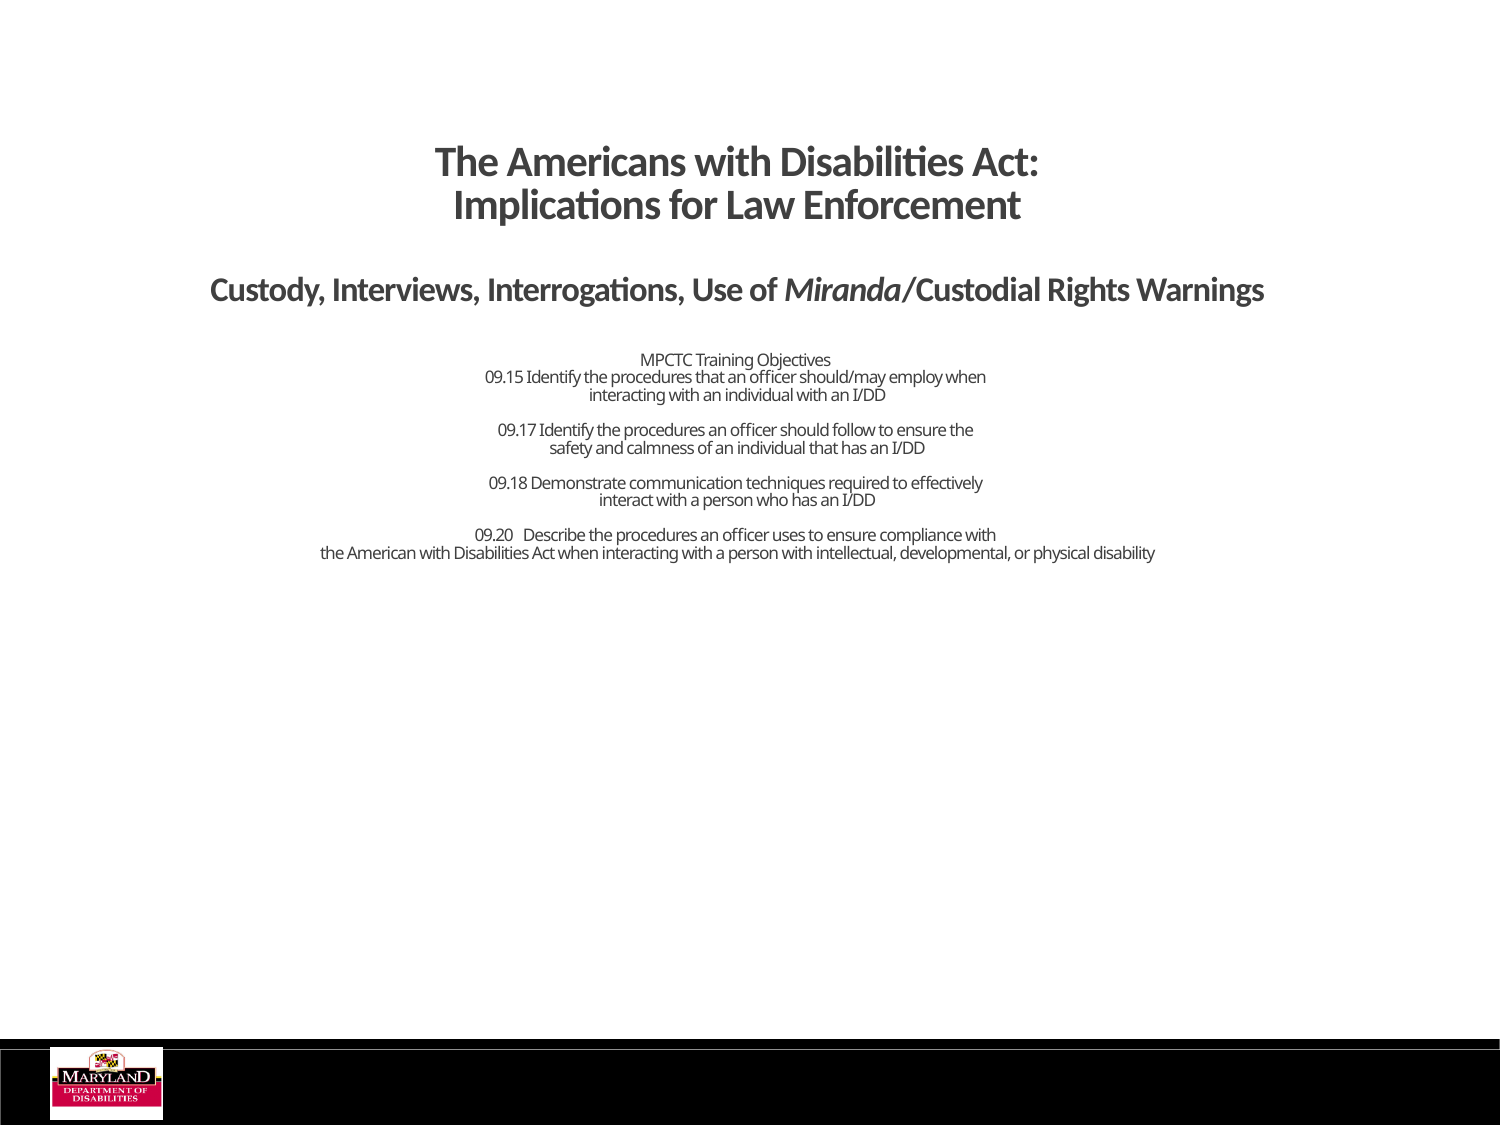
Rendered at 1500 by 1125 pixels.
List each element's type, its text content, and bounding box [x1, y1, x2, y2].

picture [50, 1047, 163, 1120]
title The Americans with Disabilities Act: Implications for Law Enforcement Custody, Interviews, Interrogations, Use of Miranda/Custodial Rights Warnings MPCTC Training Objectives 09.15 Identify the procedures that an officer should/may employ when interacting with an individual with an I/DD 09.17 Identify the procedures an officer should follow to ensure the safety and calmness of an individual that has an I/DD 09.18 Demonstrate communication techniques required to effectively interact with a person who has an I/DD 09.20 Describe the procedures an officer uses to ensure compliance with the American with Disabilities Act when interacting with a person with intellectual, developmental, or physical disability [62, 45, 1413, 600]
